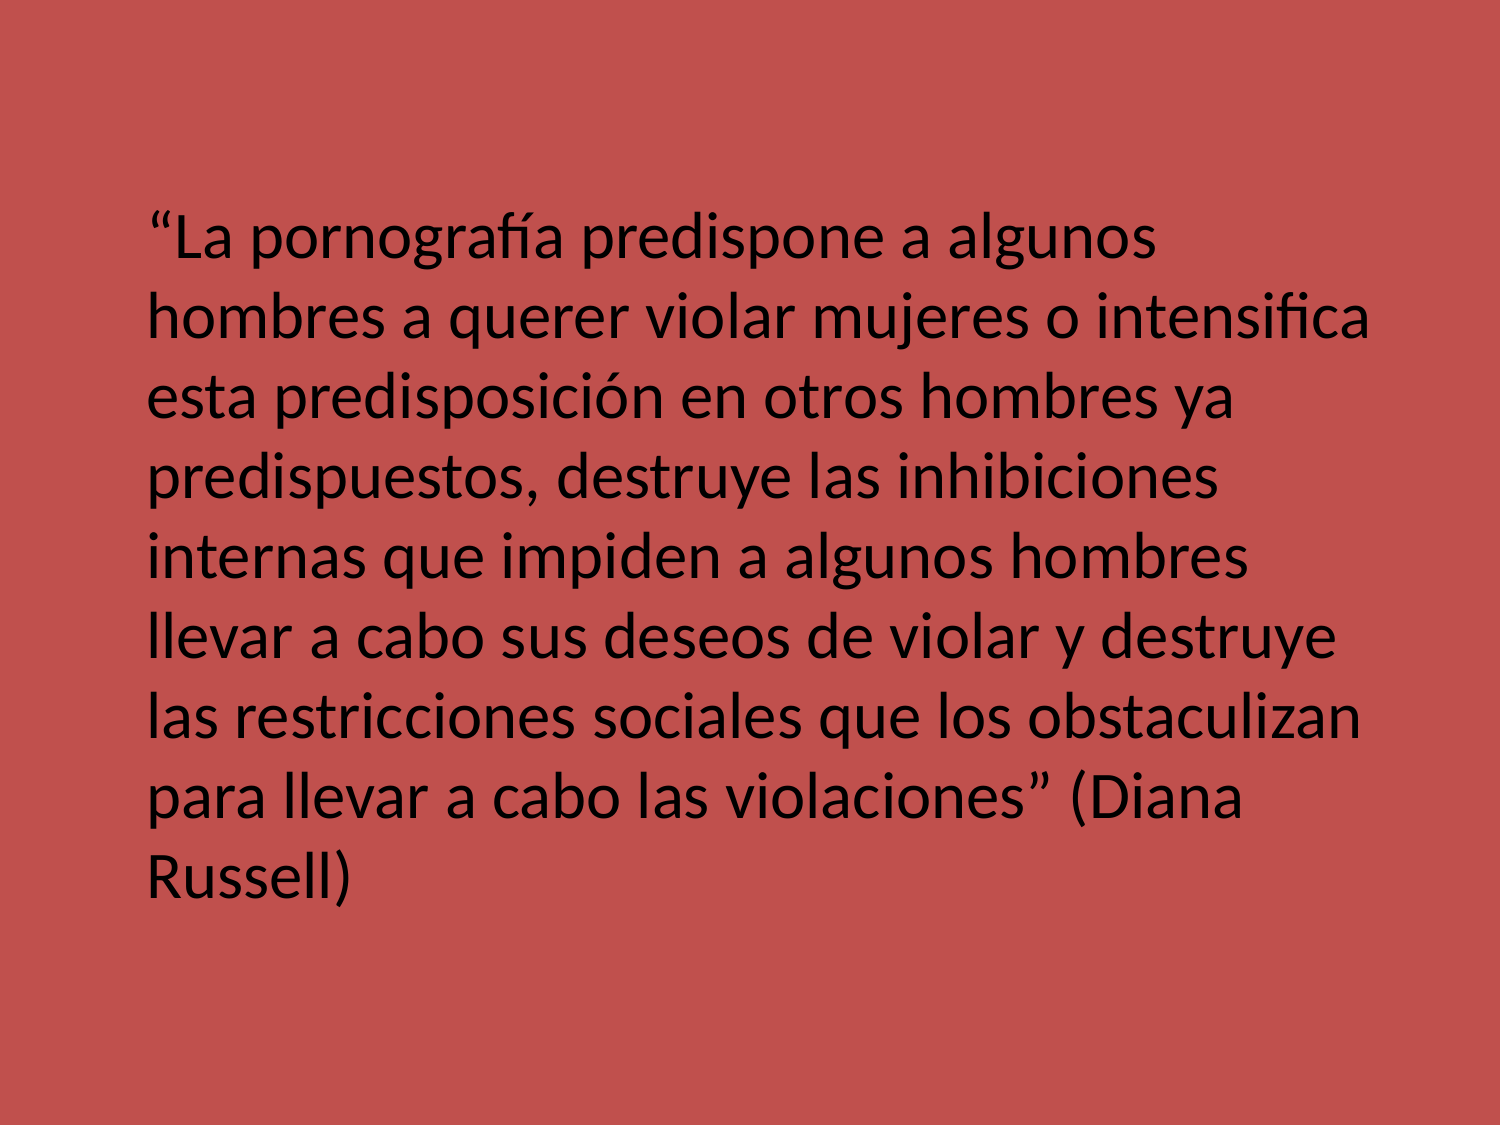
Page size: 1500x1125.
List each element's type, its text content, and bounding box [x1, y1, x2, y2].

list “La pornografía predispone a algunos hombres a querer violar mujeres o intensifica esta predisposición en otros hombres ya predispuestos, destruye las inhibiciones internas que impiden a algunos hombres llevar a cabo sus deseos de violar y destruye las restricciones sociales que los obstaculizan para llevar a cabo las violaciones” (Diana Russell) [75, 184, 1425, 1005]
